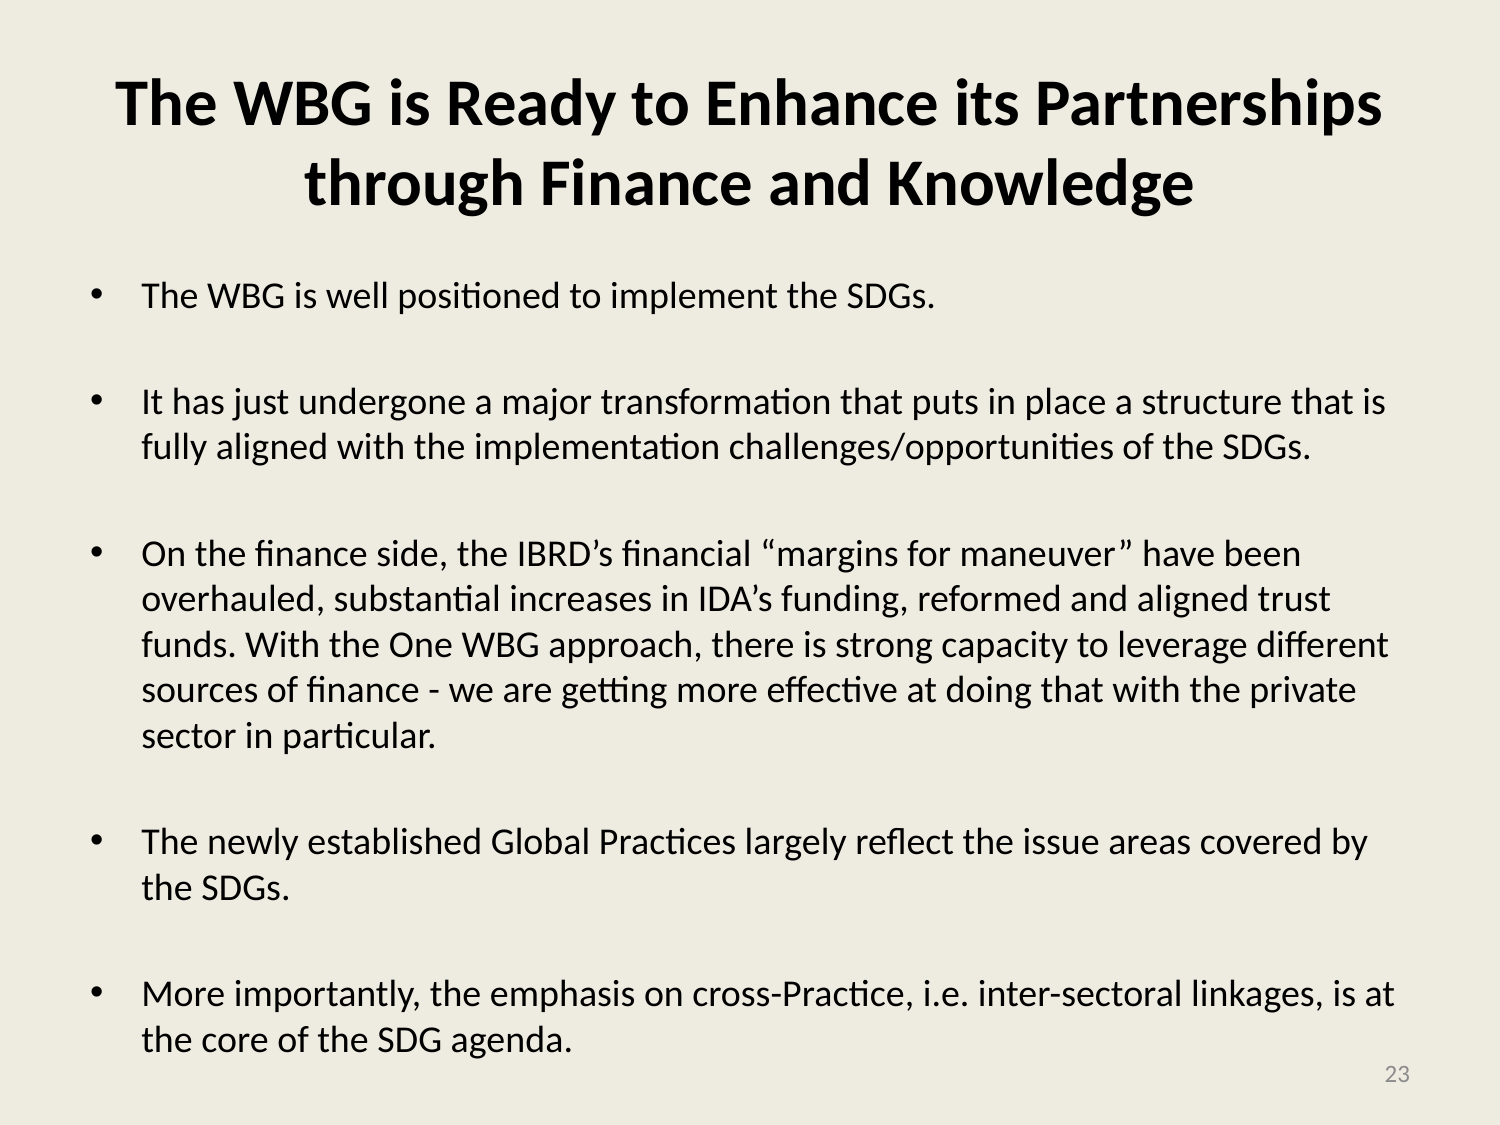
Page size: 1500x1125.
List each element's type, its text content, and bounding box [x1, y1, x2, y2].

title The WBG is Ready to Enhance its Partnerships through Finance and Knowledge [75, 45, 1425, 233]
list The WBG is well positioned to implement the SDGs. It has just undergone a major transformation that puts in place a structure that is fully aligned with the implementation challenges/opportunities of the SDGs. On the finance side, the IBRD’s financial “margins for maneuver” have been overhauled, substantial increases in IDA’s funding, reformed and aligned trust funds. With the One WBG approach, there is strong capacity to leverage different sources of finance - we are getting more effective at doing that with the private sector in particular. The newly established Global Practices largely reflect the issue areas covered by the SDGs. More importantly, the emphasis on cross-Practice, i.e. inter-sectoral linkages, is at the core of the SDG agenda. [75, 262, 1425, 1075]
slide_number 23 [1074, 1042, 1425, 1103]
